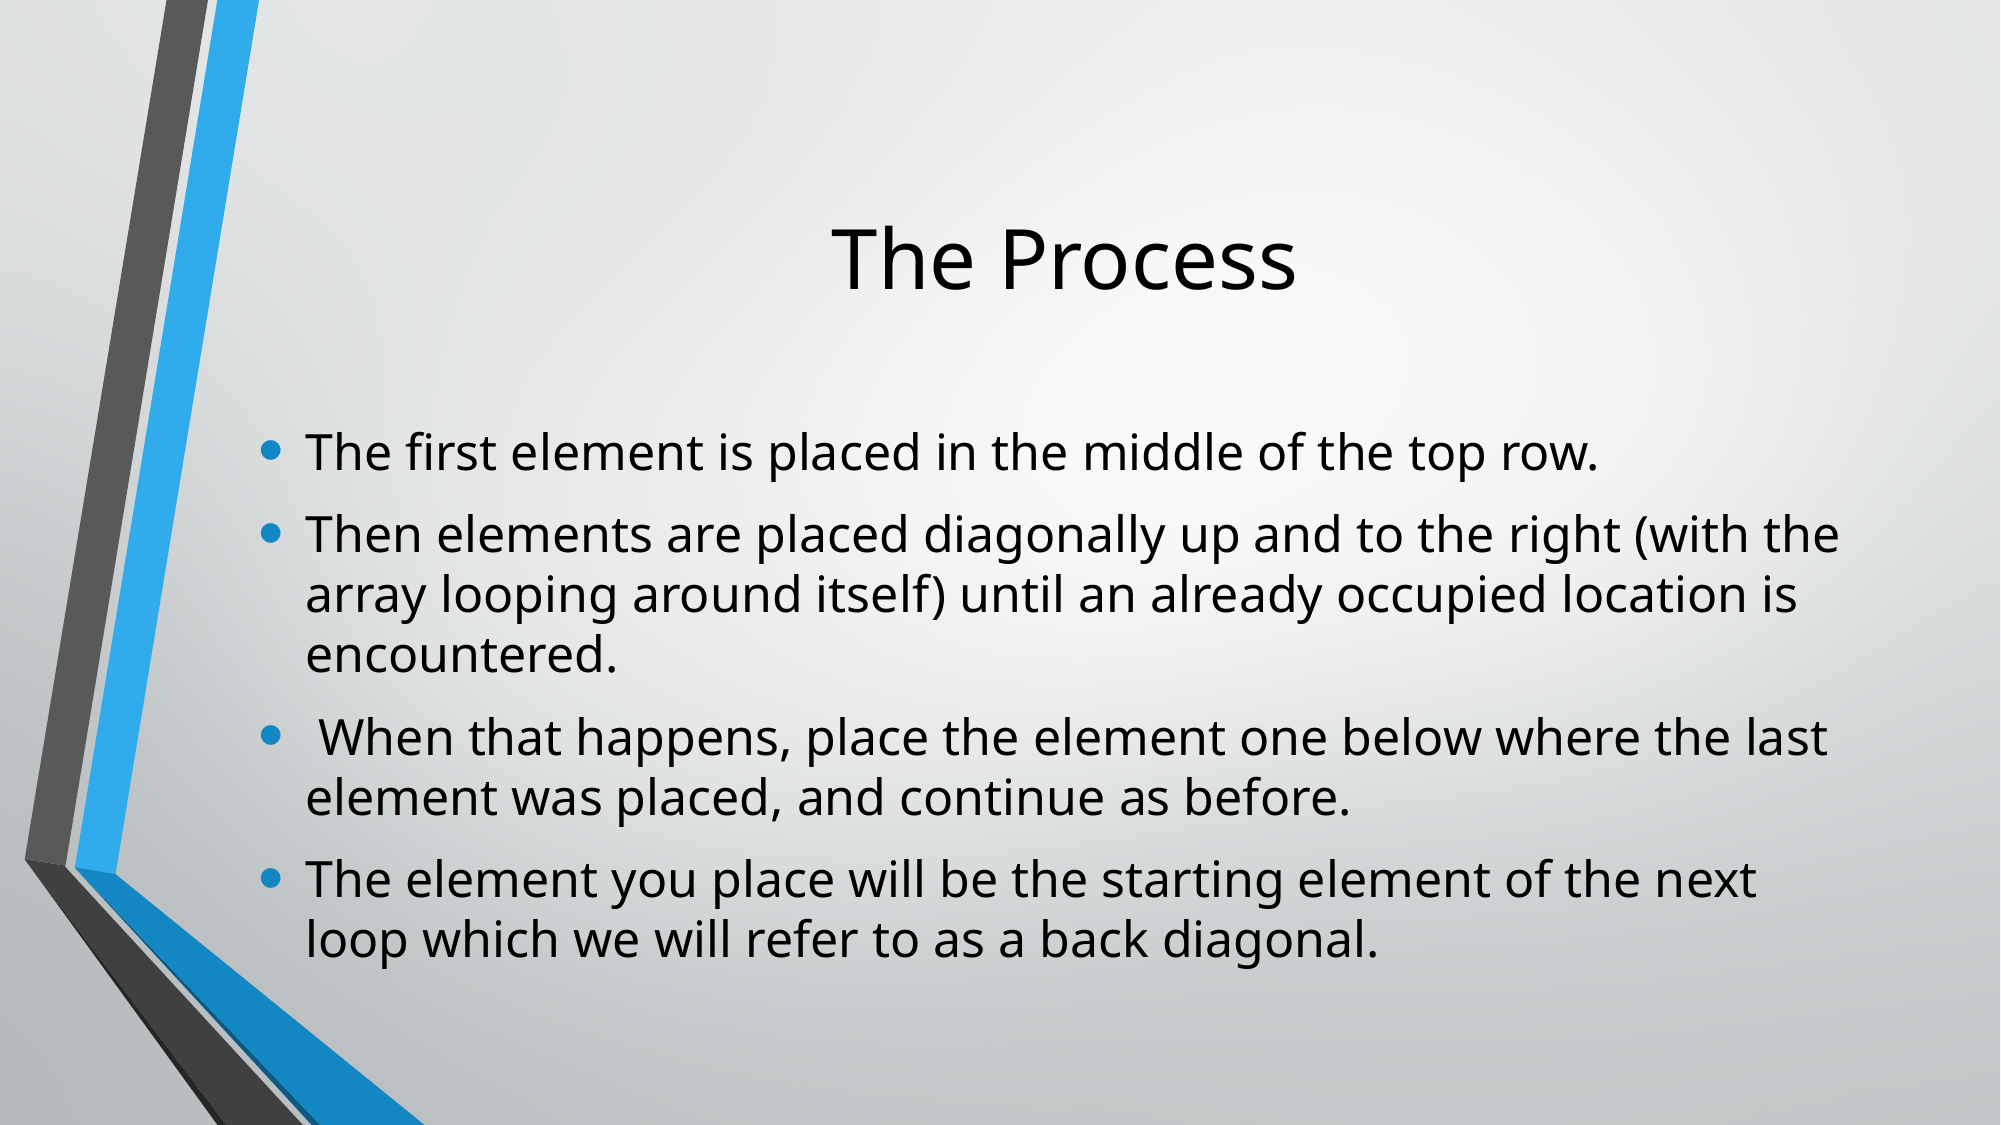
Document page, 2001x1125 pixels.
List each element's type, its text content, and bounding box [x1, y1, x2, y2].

list The first element is placed in the middle of the top row. Then elements are placed diagonally up and to the right (with the array looping around itself) until an already occupied location is encountered. When that happens, place the element one below where the last element was placed, and continue as before. The element you place will be the starting element of the next loop which we will refer to as a back diagonal. [243, 437, 1887, 950]
title The Process [243, 112, 1887, 400]
